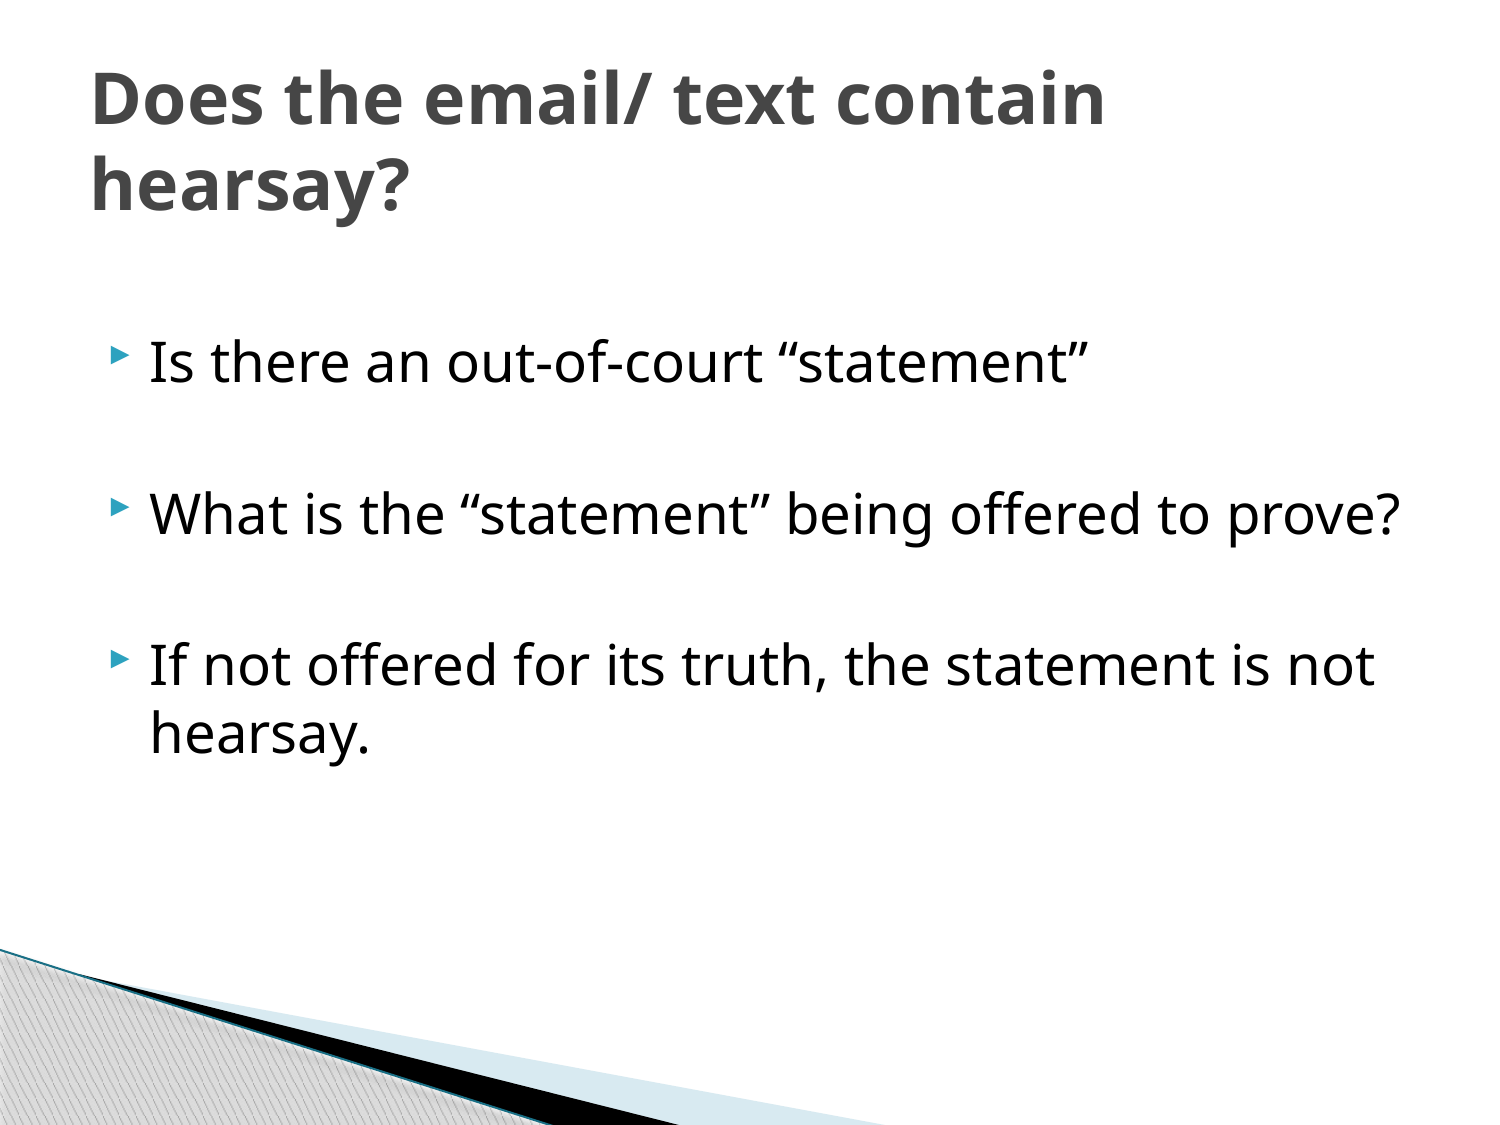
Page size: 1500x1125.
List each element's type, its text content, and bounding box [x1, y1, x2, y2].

title Does the email/ text contain hearsay? [75, 45, 1425, 233]
list Is there an out-of-court “statement” What is the “statement” being offered to prove? If not offered for its truth, the statement is not hearsay. [75, 243, 1425, 986]
